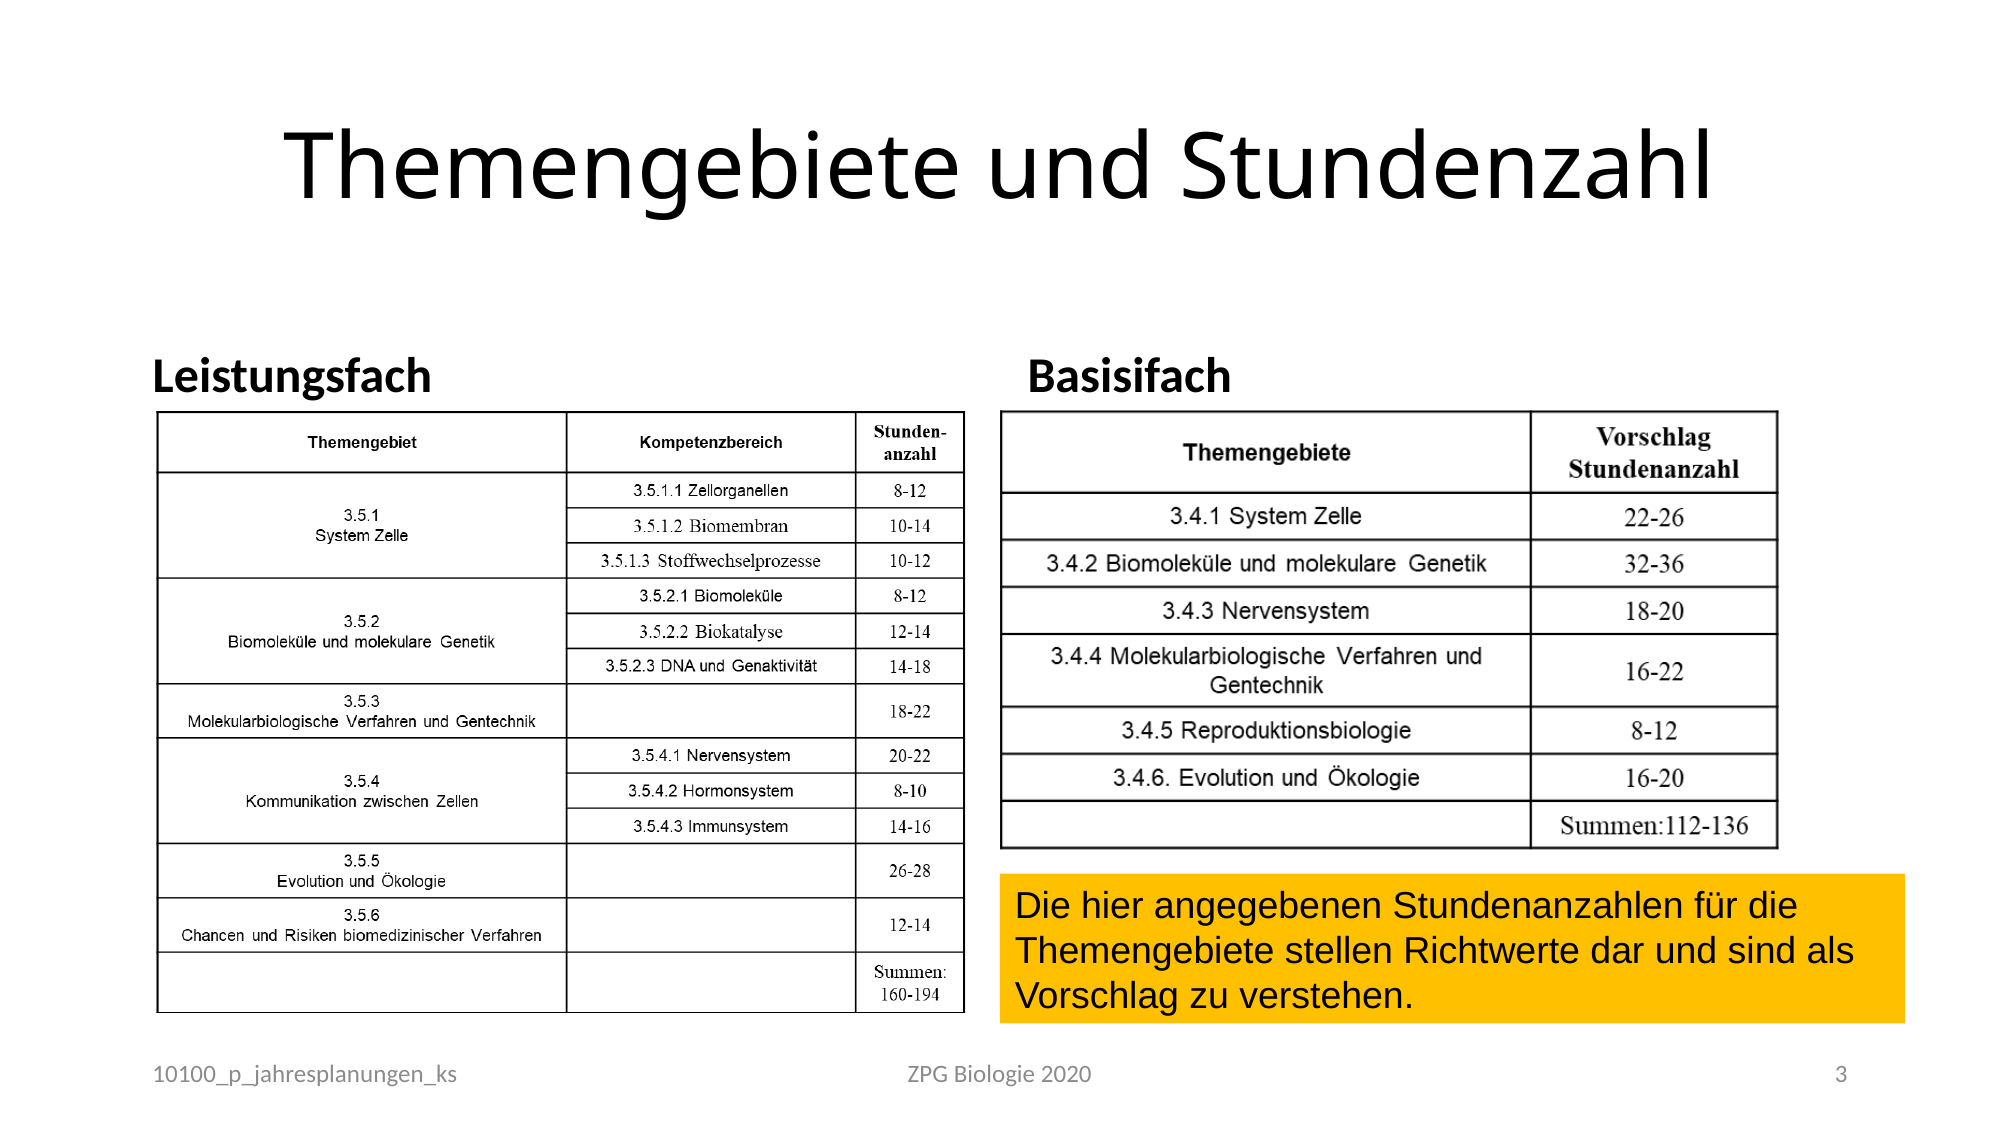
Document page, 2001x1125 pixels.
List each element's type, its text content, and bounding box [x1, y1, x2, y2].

list Leistungsfach [137, 275, 984, 411]
slide_number 3 [1412, 1042, 1863, 1103]
title Themengebiete und Stundenzahl [137, 59, 1863, 278]
slide_number 10100_p_jahresplanungen_ks [137, 1042, 588, 1103]
text_box Die hier angegebenen Stundenanzahlen für die Themengebiete stellen Richtwerte dar und sind als Vorschlag zu verstehen. [999, 873, 1905, 1024]
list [999, 410, 1780, 857]
list Basisifach [1012, 275, 1863, 411]
footer ZPG Biologie 2020 [662, 1042, 1338, 1103]
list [156, 410, 966, 1016]
